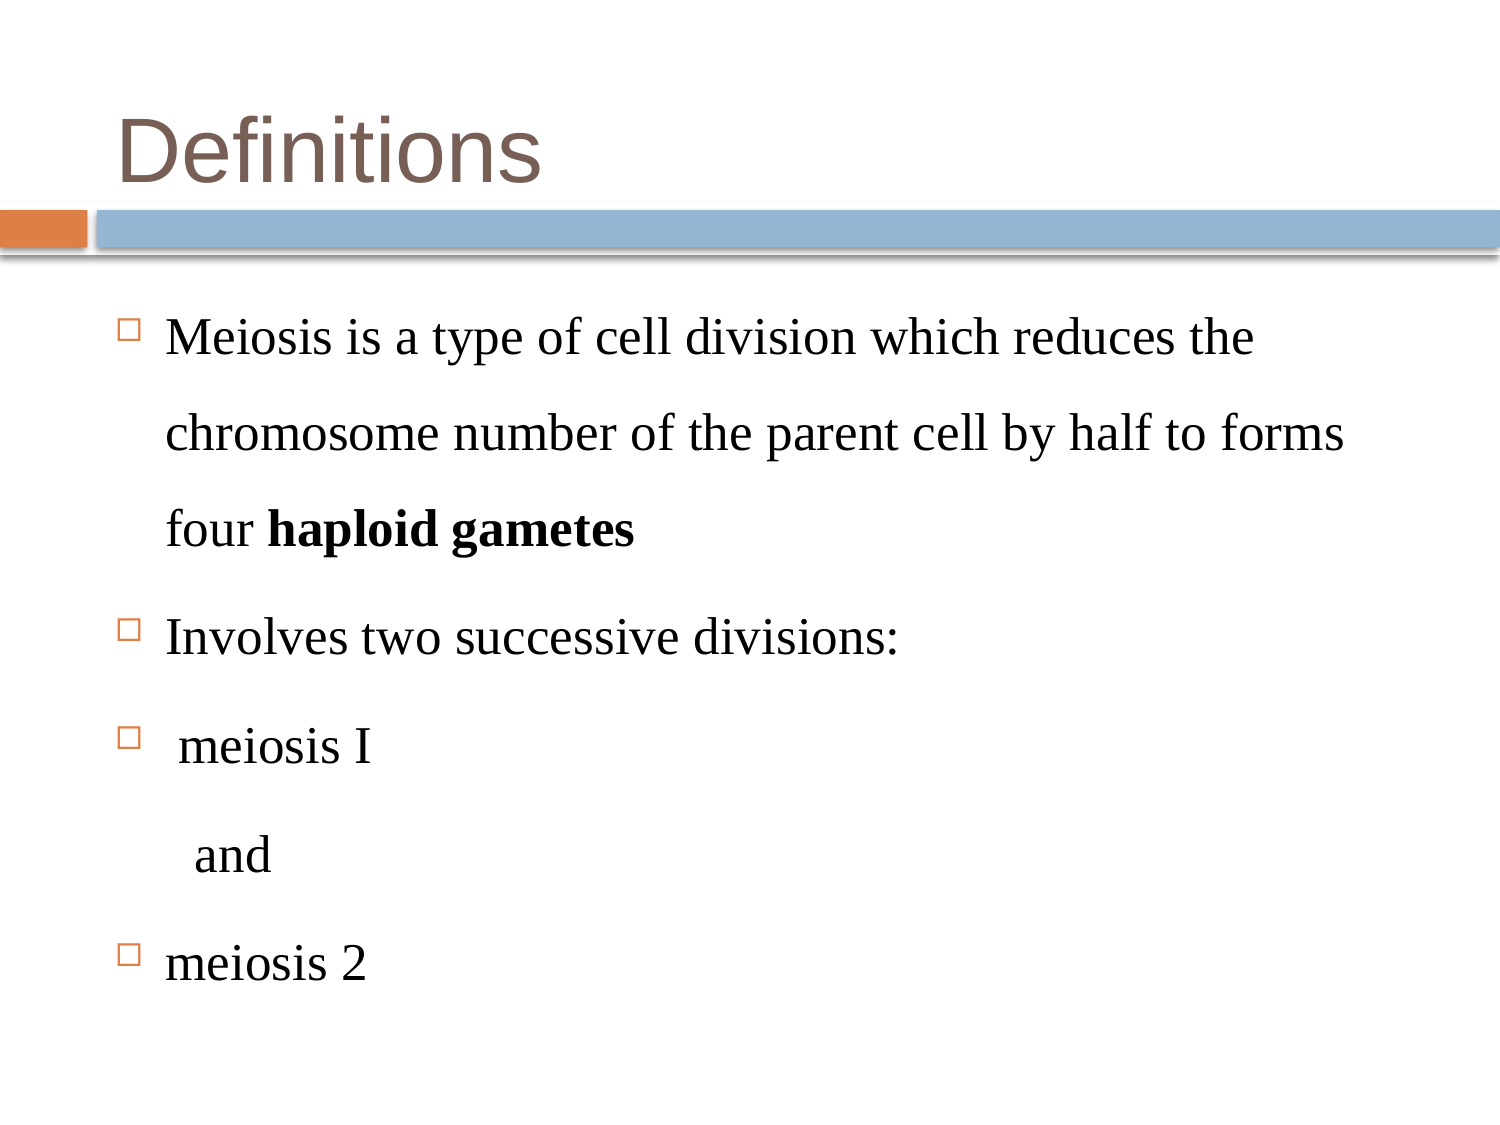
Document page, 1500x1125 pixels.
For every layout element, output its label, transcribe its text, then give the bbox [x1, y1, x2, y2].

list Meiosis is a type of cell division which reduces the chromosome number of the parent cell by half to forms four haploid gametes Involves two successive divisions: meiosis I and meiosis 2 [100, 262, 1438, 1000]
title Definitions [100, 37, 1438, 200]
